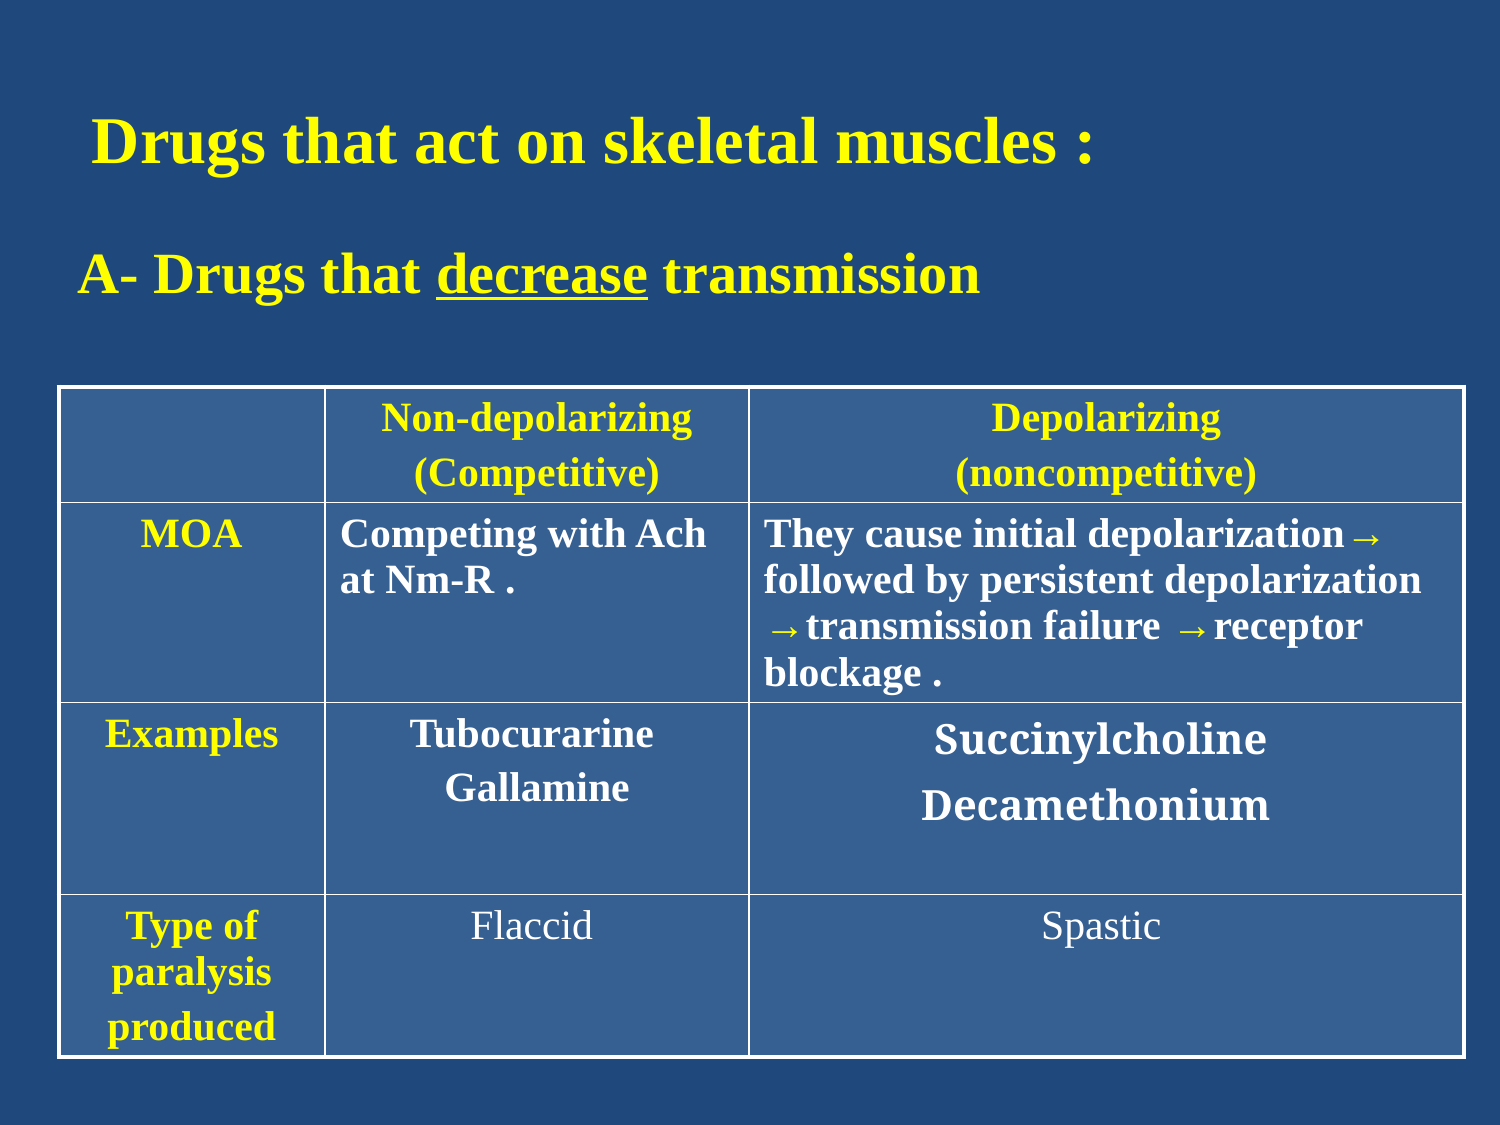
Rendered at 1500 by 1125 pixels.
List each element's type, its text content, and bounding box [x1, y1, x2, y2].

title Drugs that act on skeletal muscles : [76, 42, 1427, 231]
table_cell They cause initial depolarization→ followed by persistent depolarization →transmission failure →receptor blockage . [750, 503, 1462, 702]
table_cell Flaccid [326, 895, 748, 1055]
table_cell Competing with Ach at Nm-R . [326, 503, 748, 702]
table_header Depolarizing (noncompetitive) [750, 389, 1462, 502]
table_cell Succinylcholine Decamethonium [750, 703, 1462, 894]
table_cell Examples [61, 703, 324, 894]
table_cell Spastic [750, 895, 1462, 1055]
table_header [61, 389, 324, 502]
list A- Drugs that decrease transmission [0, 231, 1350, 315]
table_header Non-depolarizing (Competitive) [326, 389, 748, 502]
table_cell MOA [61, 503, 324, 702]
table_cell Tubocurarine Gallamine [326, 703, 748, 894]
table_cell Type of paralysis produced [61, 895, 324, 1055]
